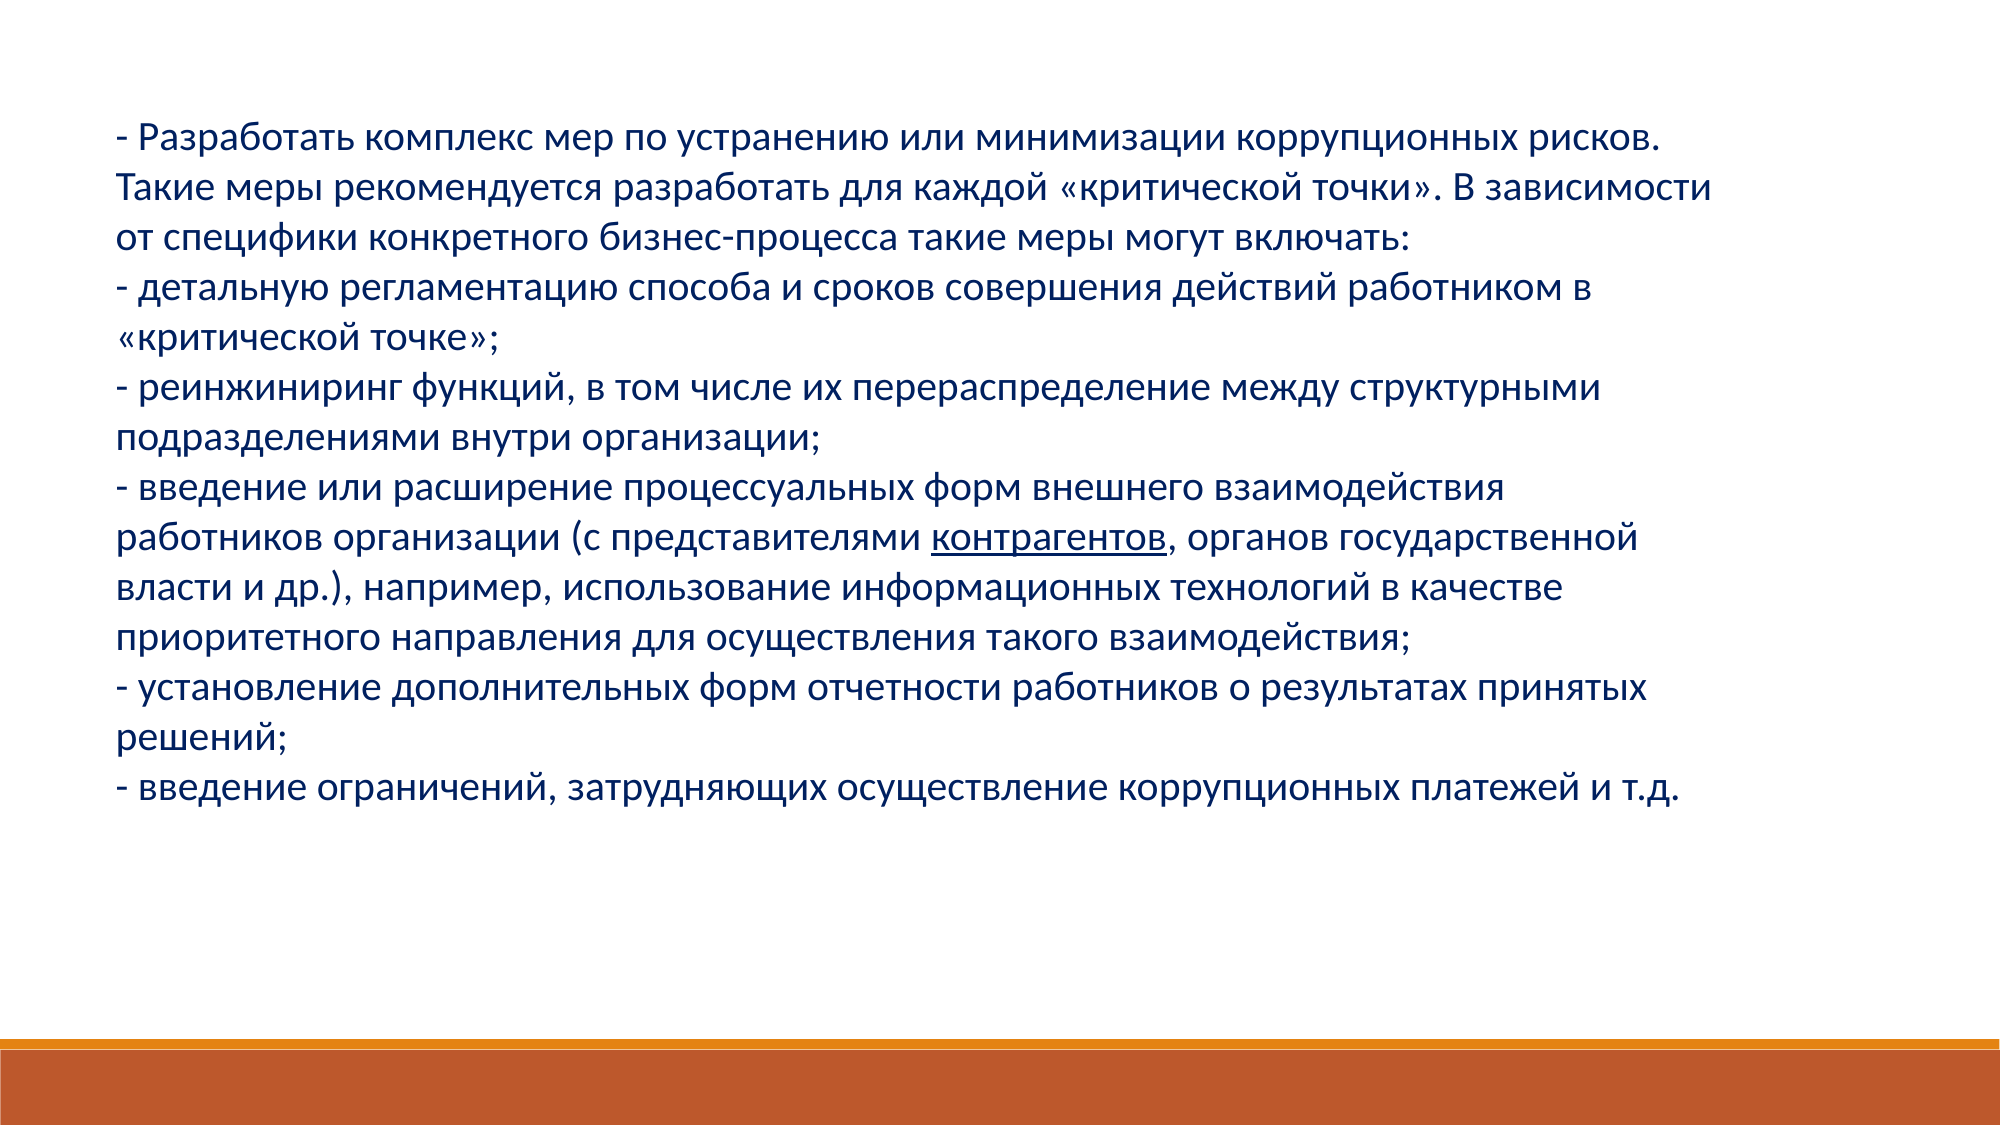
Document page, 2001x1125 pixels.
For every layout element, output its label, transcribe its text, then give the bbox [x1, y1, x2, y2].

text_box - Разработать комплекс мер по устранению или минимизации коррупционных рисков. Такие меры рекомендуется разработать для каждой «критической точки». В зависимости от специфики конкретного бизнес-процесса такие меры могут включать: - детальную регламентацию способа и сроков совершения действий работником в «критической точке»; - реинжиниринг функций, в том числе их перераспределение между структурными подразделениями внутри организации; - введение или расширение процессуальных форм внешнего взаимодействия работников организации (с представителями контрагентов, органов государственной власти и др.), например, использование информационных технологий в качестве приоритетного направления для осуществления такого взаимодействия; - установление дополнительных форм отчетности работников о результатах принятых решений; - введение ограничений, затрудняющих осуществление коррупционных платежей и т.д. [100, 101, 1729, 817]
